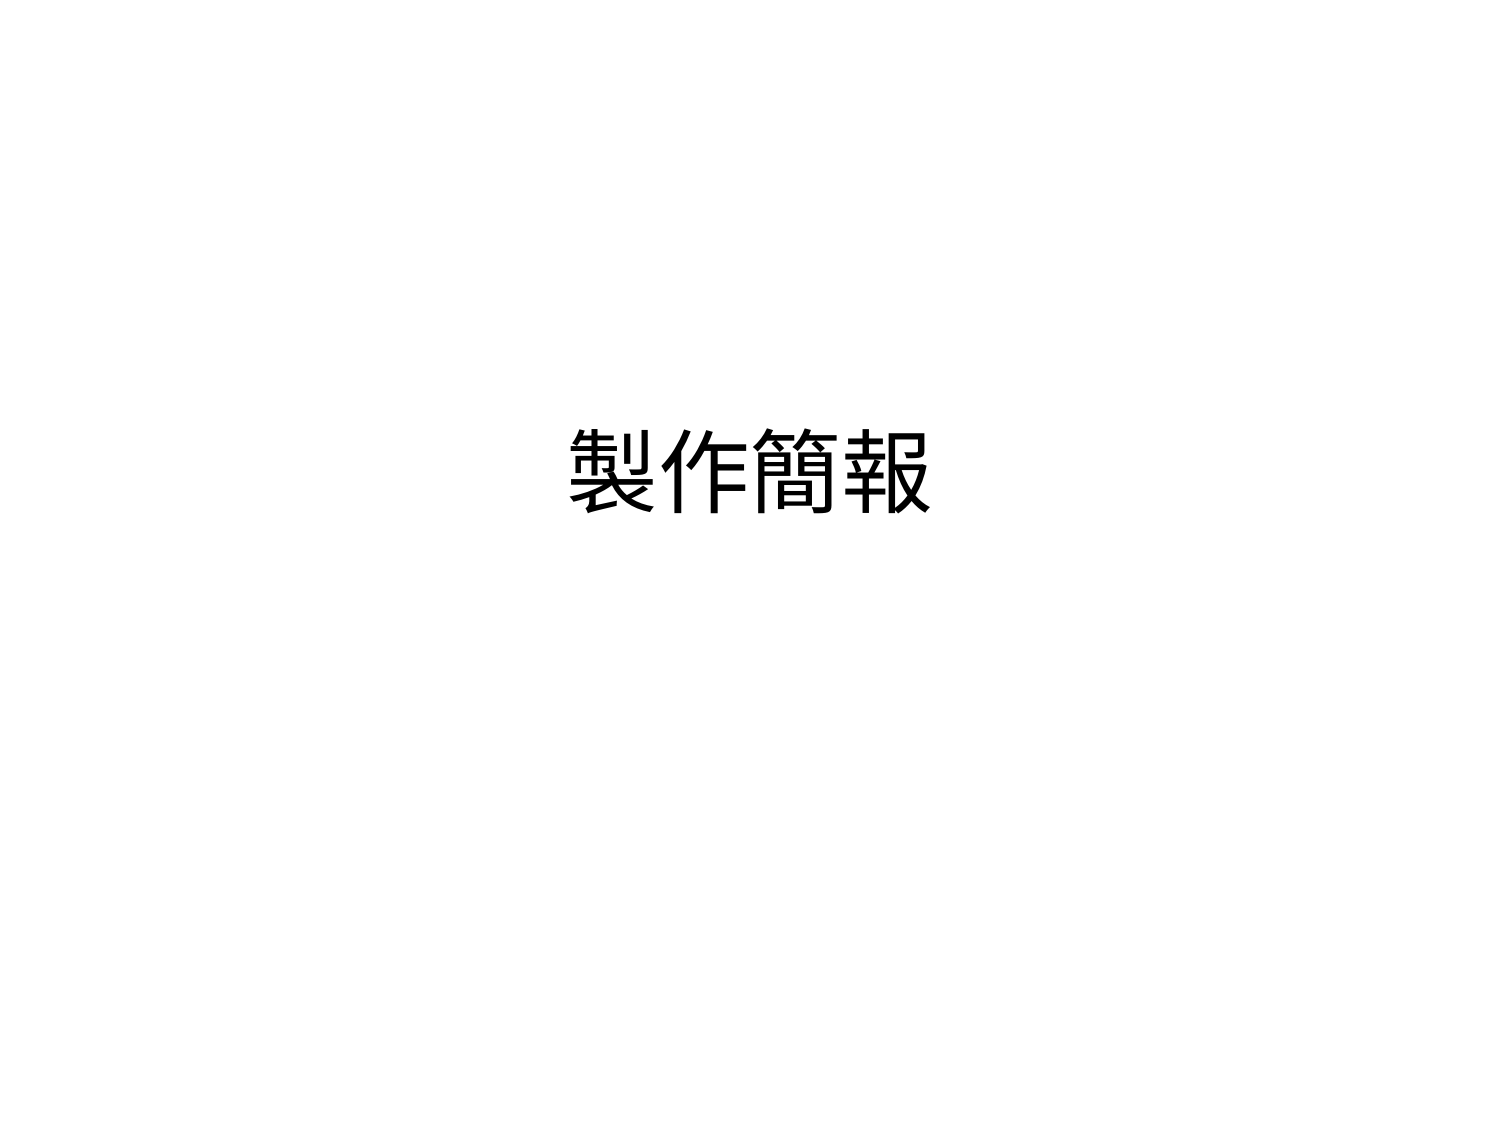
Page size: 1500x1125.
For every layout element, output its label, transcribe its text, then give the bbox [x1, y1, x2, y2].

title 製作簡報 [112, 349, 1388, 591]
